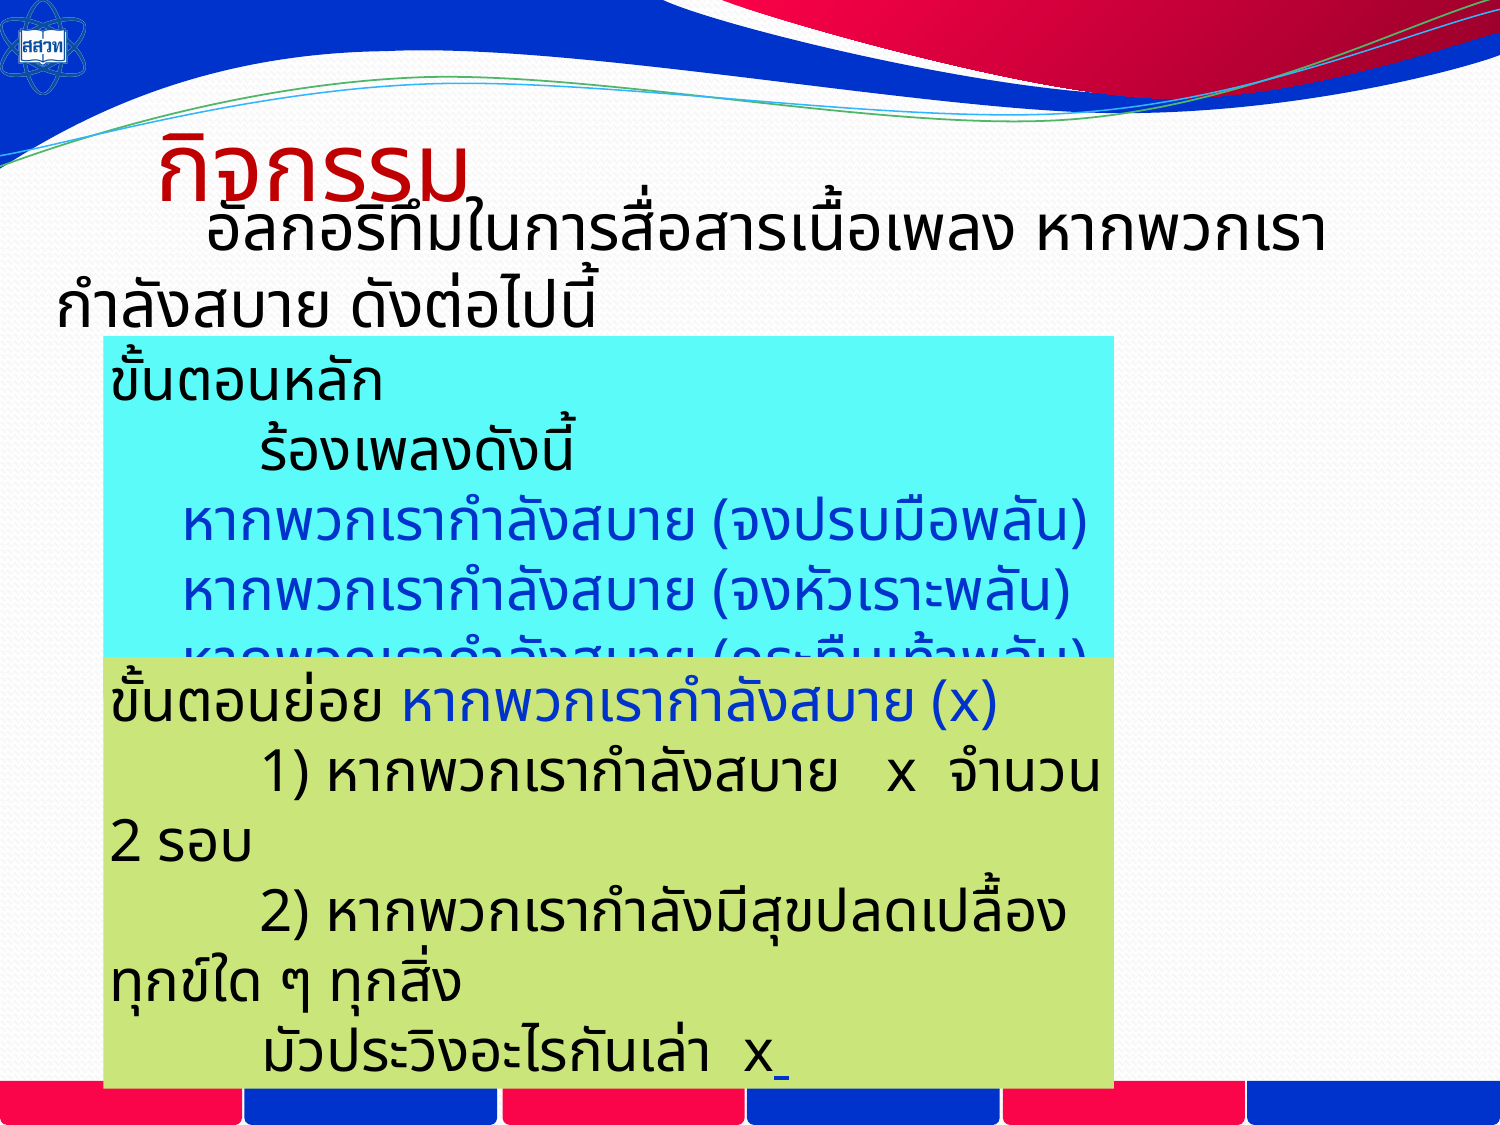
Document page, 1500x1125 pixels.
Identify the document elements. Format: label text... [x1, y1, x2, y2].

text_box อัลกอริทึมในการสื่อสารเนื้อเพลง หากพวกเรากำลังสบาย ดังต่อไปนี้ [49, 179, 1434, 347]
text_box ขั้นตอนหลัก ร้องเพลงดังนี้ หากพวกเรากำลังสบาย (จงปรบมือพลัน) หากพวกเรากำลังสบาย (จงหัวเราะพลัน) หากพวกเรากำลังสบาย (กระทืบเท้าพลัน) [103, 336, 1114, 657]
text_box กิจกรรม [149, 76, 1140, 179]
text_box ขั้นตอนย่อย หากพวกเรากำลังสบาย (x) 1) หากพวกเรากำลังสบาย x จำนวน 2 รอบ 2) หากพวกเรากำลังมีสุขปลดเปลื้องทุกข์ใด ๆ ทุกสิ่ง มัวประวิงอะไรกันเล่า x [103, 657, 1114, 1089]
picture [0, 0, 86, 95]
